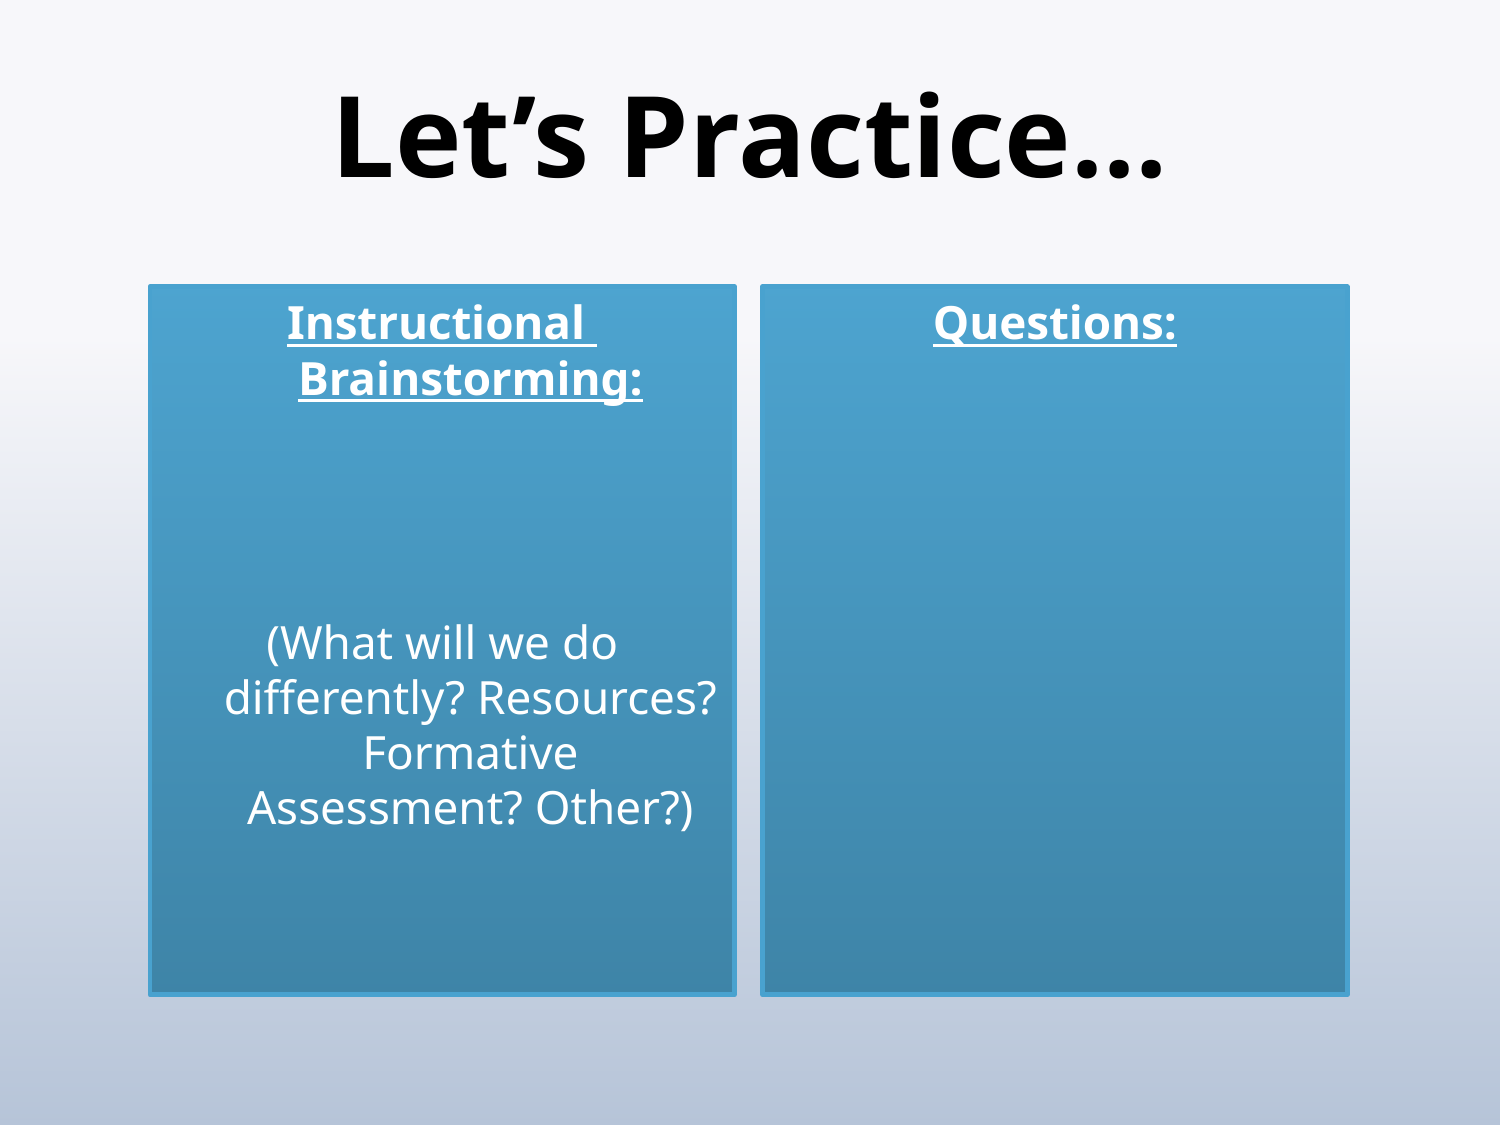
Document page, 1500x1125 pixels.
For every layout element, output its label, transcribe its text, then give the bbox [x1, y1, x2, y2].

list Questions: [760, 284, 1350, 997]
list Instructional Brainstorming: (What will we do differently? Resources? Formative Assessment? Other?) [148, 284, 737, 997]
title Let’s Practice… [150, 37, 1350, 245]
